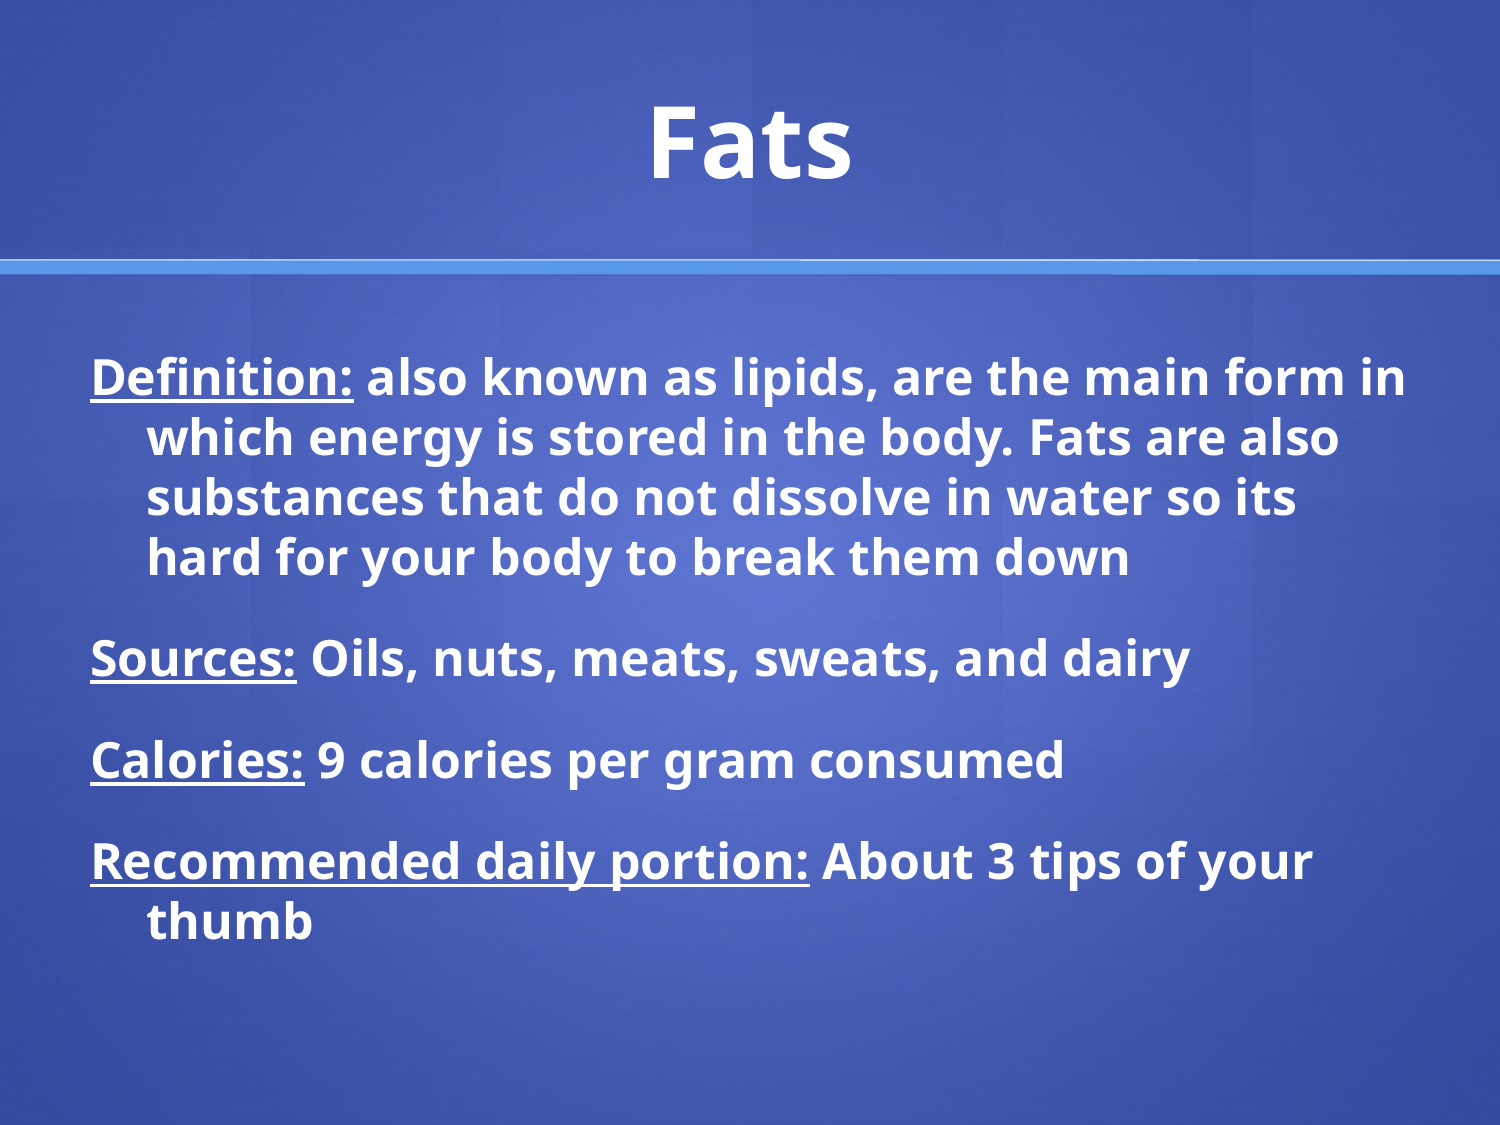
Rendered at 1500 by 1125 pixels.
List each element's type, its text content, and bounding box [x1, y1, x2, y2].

list Definition: also known as lipids, are the main form in which energy is stored in the body. Fats are also substances that do not dissolve in water so its hard for your body to break them down Sources: Oils, nuts, meats, sweats, and dairy Calories: 9 calories per gram consumed Recommended daily portion: About 3 tips of your thumb [75, 337, 1425, 988]
title Fats [75, 45, 1425, 233]
